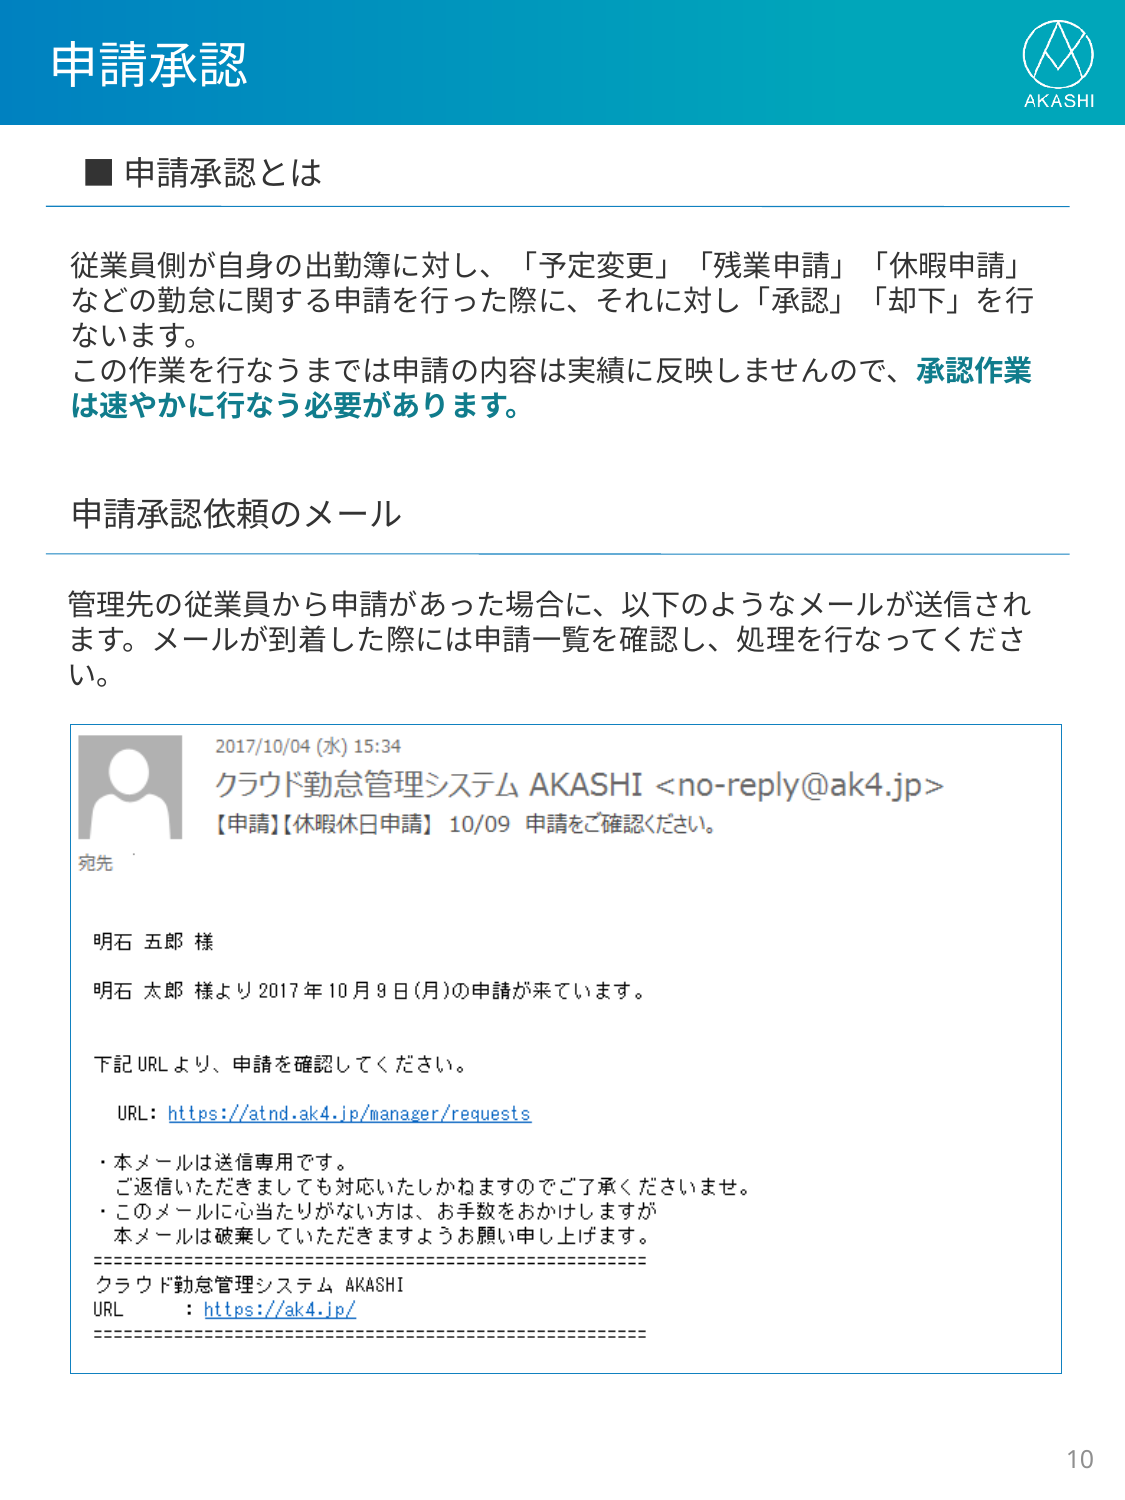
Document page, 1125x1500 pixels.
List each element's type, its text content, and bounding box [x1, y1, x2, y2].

text_box 従業員側が自身の出勤簿に対し、「予定変更」「残業申請」「休暇申請」などの勤怠に関する申請を行った際に、それに対し「承認」「却下」を行ないます。 この作業を行なうまでは申請の内容は実績に反映しませんので、承認作業は速やかに行なう必要があります。 [55, 240, 1062, 430]
picture [70, 724, 1062, 1374]
title 申請承認 [33, 0, 1045, 123]
text_box ■申請承認とは [67, 145, 1045, 200]
text_box 管理先の従業員から申請があった場合に、以下のようなメールが送信されます。メールが到着した際には申請一覧を確認し、処理を行なってください。 [52, 578, 1060, 699]
text_box 申請承認依頼のメール [55, 485, 1033, 541]
slide_number 9 [856, 1420, 1110, 1500]
picture [1045, 9, 1103, 117]
